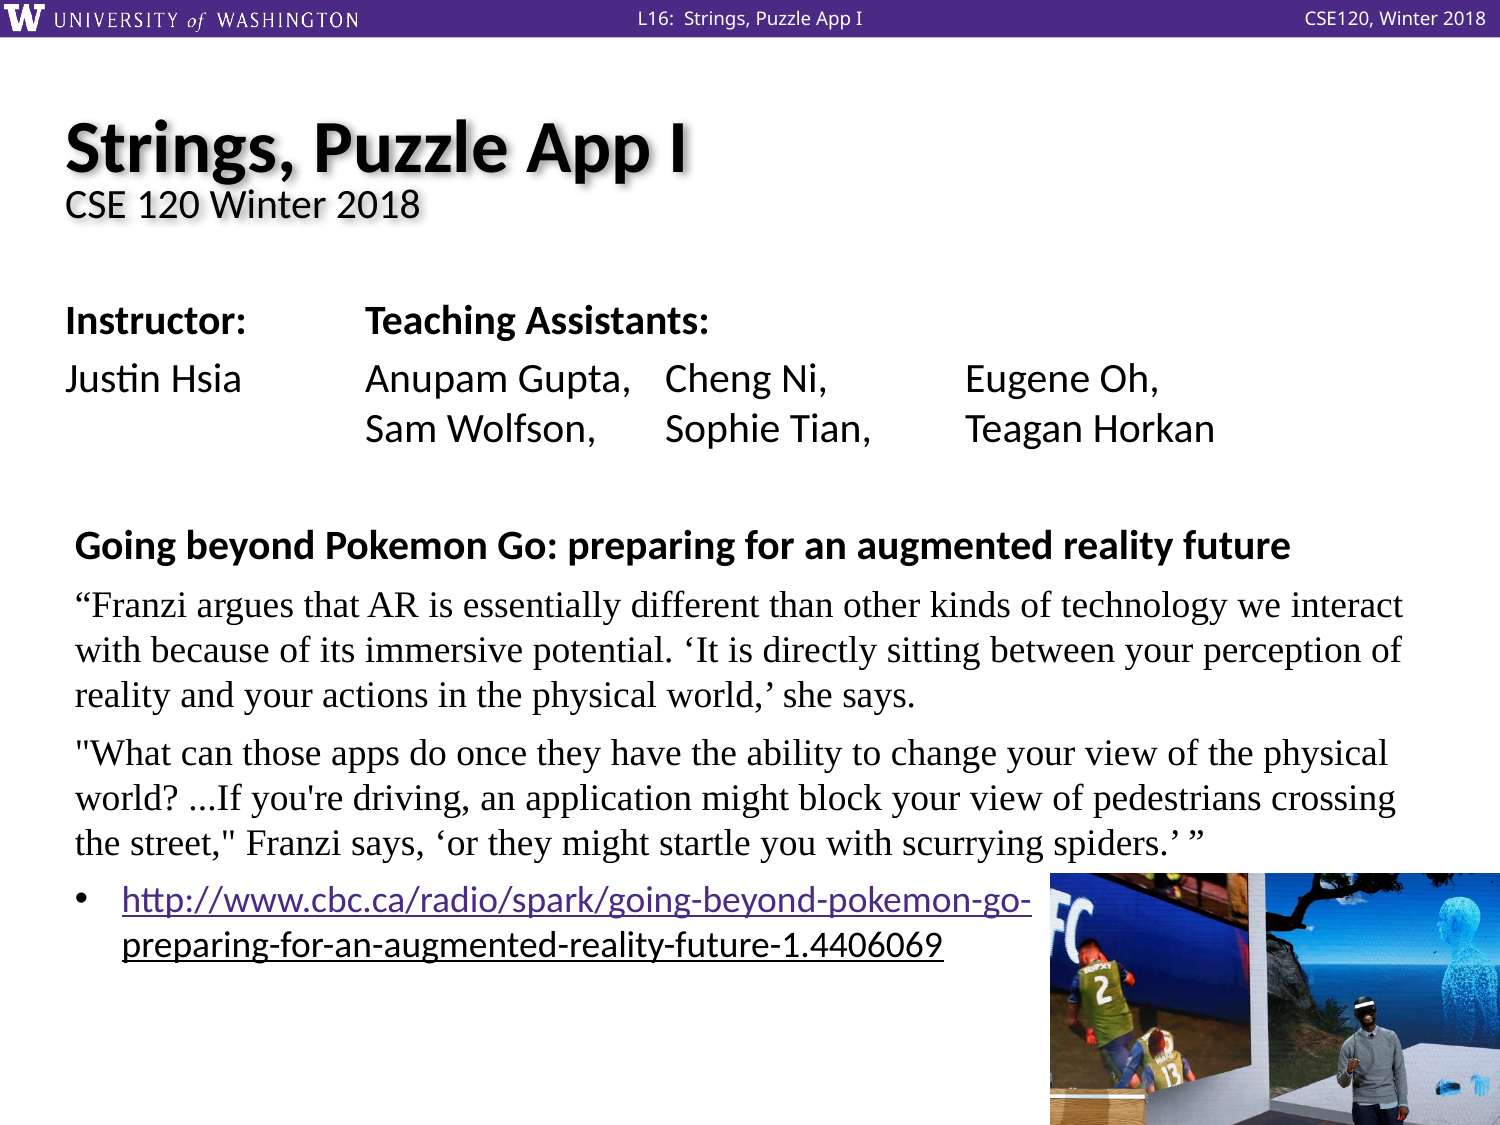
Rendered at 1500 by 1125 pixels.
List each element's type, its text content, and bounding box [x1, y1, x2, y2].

picture [4, 4, 358, 32]
picture [1049, 873, 1500, 1125]
text_box Going beyond Pokemon Go: preparing for an augmented reality future “Franzi argues that AR is essentially different than other kinds of technology we interact with because of its immersive potential. ‘It is directly sitting between your perception of reality and your actions in the physical world,’ she says. "What can those apps do once they have the ability to change your view of the physical world? ...If you're driving, an application might block your view of pedestrians crossing the street," Franzi says, ‘or they might startle you with scurrying spiders.’ ” http://www.cbc.ca/radio/spark/going-beyond-pokemon-go- preparing-for-an-augmented-reality-future-1.4406069 [59, 510, 1440, 973]
title Strings, Puzzle App I CSE 120 Winter 2018 [49, 49, 1326, 284]
subtitle Instructor: Teaching Assistants: Justin Hsia Anupam Gupta, Cheng Ni, Eugene Oh, Sam Wolfson, Sophie Tian, Teagan Horkan [49, 284, 1423, 466]
